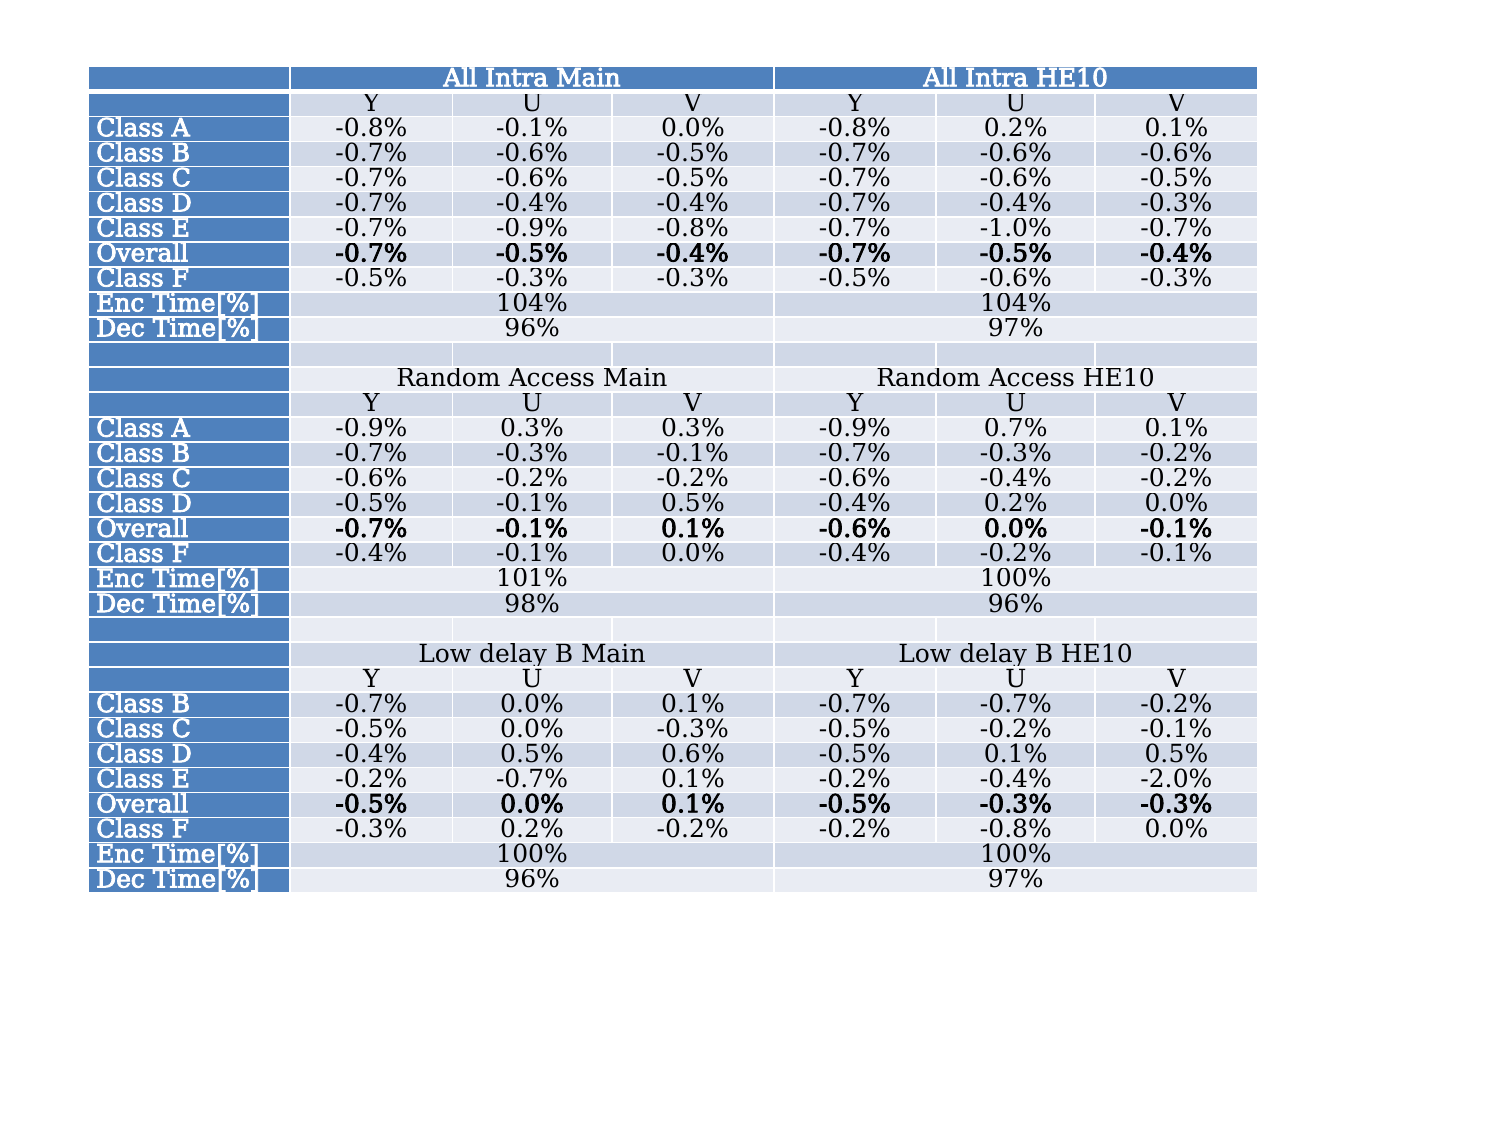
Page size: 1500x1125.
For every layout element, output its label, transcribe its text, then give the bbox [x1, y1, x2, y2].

table_cell [937, 618, 1094, 641]
table_cell Y [291, 94, 452, 116]
table_cell 0.5% [453, 743, 611, 767]
table_cell -0.1% [1096, 518, 1257, 541]
table_cell 0.2% [453, 818, 611, 842]
table_cell Enc Time[%] [89, 568, 289, 591]
table_cell Y [291, 393, 452, 416]
table_cell [775, 343, 935, 366]
table_cell Class E [89, 218, 289, 241]
table_cell 96% [291, 869, 773, 892]
table_cell -0.7% [453, 768, 611, 792]
table_cell [453, 343, 611, 366]
table_cell Class F [89, 818, 289, 842]
table_cell Y [775, 94, 935, 116]
table_cell V [613, 668, 773, 691]
table_cell [89, 393, 289, 416]
table_cell [89, 94, 289, 116]
table_cell -0.5% [775, 268, 935, 291]
table_cell Low delay B HE10 [775, 643, 1257, 666]
table_cell -0.2% [1096, 468, 1257, 491]
table_cell [89, 343, 289, 366]
table_cell 0.0% [1096, 818, 1257, 842]
table_cell -0.2% [613, 818, 773, 842]
table_cell Dec Time[%] [89, 593, 289, 616]
table_cell [775, 618, 935, 641]
table_cell -0.7% [291, 693, 452, 717]
table_cell -0.3% [613, 718, 773, 742]
table_cell -0.5% [613, 167, 773, 191]
table_cell 0.0% [613, 117, 773, 141]
table_cell 0.0% [453, 718, 611, 742]
table_cell -0.6% [453, 142, 611, 166]
table_cell -0.7% [291, 167, 452, 191]
table_cell [613, 343, 773, 366]
table_cell -0.8% [613, 218, 773, 241]
table_cell -0.4% [1096, 243, 1257, 266]
table_cell -0.7% [937, 693, 1094, 717]
table_cell Random Access Main [291, 368, 773, 391]
table_cell -0.2% [775, 818, 935, 842]
table_cell -0.9% [453, 218, 611, 241]
table_cell -0.7% [291, 443, 452, 466]
table_cell [1096, 343, 1257, 366]
table_header All Intra Main [291, 67, 773, 89]
table_cell Enc Time[%] [89, 293, 289, 316]
table_cell [937, 343, 1094, 366]
table_cell Y [291, 668, 452, 691]
table_cell U [937, 94, 1094, 116]
table_cell 0.5% [613, 493, 773, 516]
table_cell Class C [89, 718, 289, 742]
table_cell [89, 368, 289, 391]
table_cell Overall [89, 793, 289, 817]
table_cell -0.7% [291, 218, 452, 241]
table_cell -2.0% [1096, 768, 1257, 792]
table_cell Class A [89, 418, 289, 441]
table_cell -0.5% [291, 493, 452, 516]
table_cell 98% [291, 593, 773, 616]
table_cell [89, 668, 289, 691]
table_cell -0.5% [291, 268, 452, 291]
table_cell [89, 643, 289, 666]
table_cell -0.4% [453, 192, 611, 216]
table_cell [453, 618, 611, 641]
table_cell -0.2% [291, 768, 452, 792]
table_cell -0.6% [937, 142, 1094, 166]
table_cell 0.0% [453, 693, 611, 717]
table_cell [89, 618, 289, 641]
table_cell -0.1% [1096, 718, 1257, 742]
table_cell Random Access HE10 [775, 368, 1257, 391]
table_cell -0.1% [453, 518, 611, 541]
table_cell Dec Time[%] [89, 869, 289, 892]
table_cell Class B [89, 693, 289, 717]
table_cell [1096, 618, 1257, 641]
table_cell -0.2% [453, 468, 611, 491]
table_cell -0.7% [775, 142, 935, 166]
table_cell 97% [775, 869, 1257, 892]
table_cell 96% [775, 593, 1257, 616]
table_cell -0.5% [937, 243, 1094, 266]
table_cell -0.1% [453, 543, 611, 566]
table_cell V [1096, 393, 1257, 416]
table_cell -0.6% [937, 268, 1094, 291]
table_cell -0.6% [775, 468, 935, 491]
table_cell 96% [291, 318, 773, 341]
table_cell 0.0% [937, 518, 1094, 541]
table_cell -0.9% [775, 418, 935, 441]
table_cell V [1096, 94, 1257, 116]
table_cell -0.3% [1096, 192, 1257, 216]
table_cell Class A [89, 117, 289, 141]
table_cell -0.1% [453, 117, 611, 141]
table_cell Class C [89, 468, 289, 491]
table_cell [613, 618, 773, 641]
table_cell Y [775, 393, 935, 416]
table_cell -0.3% [291, 818, 452, 842]
table_cell V [1096, 668, 1257, 691]
table_cell Class B [89, 443, 289, 466]
table_cell Y [775, 668, 935, 691]
table_cell -0.7% [775, 443, 935, 466]
table_cell -0.9% [291, 418, 452, 441]
table_cell Class D [89, 743, 289, 767]
table_cell 100% [775, 843, 1257, 867]
table_cell 0.2% [937, 117, 1094, 141]
table_cell -0.6% [291, 468, 452, 491]
table_cell -0.5% [775, 793, 935, 817]
table_cell Overall [89, 243, 289, 266]
table_cell -0.4% [613, 243, 773, 266]
table_cell -0.5% [775, 718, 935, 742]
table_header [89, 67, 289, 89]
table_cell -0.2% [613, 468, 773, 491]
table_cell 0.1% [937, 743, 1094, 767]
table_cell -0.2% [775, 768, 935, 792]
table_cell U [937, 393, 1094, 416]
table_cell -0.3% [1096, 793, 1257, 817]
table_cell -0.8% [291, 117, 452, 141]
table_cell Class F [89, 268, 289, 291]
table_cell 0.7% [937, 418, 1094, 441]
table_cell -0.5% [453, 243, 611, 266]
table_cell -0.6% [1096, 142, 1257, 166]
table_cell Low delay B Main [291, 643, 773, 666]
table_cell 0.1% [1096, 117, 1257, 141]
table_cell -0.4% [937, 768, 1094, 792]
table_cell -0.8% [937, 818, 1094, 842]
table_cell U [453, 668, 611, 691]
table_cell -0.7% [775, 167, 935, 191]
table_header All Intra HE10 [775, 67, 1257, 89]
table_cell -0.7% [775, 192, 935, 216]
table_cell -0.2% [1096, 443, 1257, 466]
table_cell -0.2% [1096, 693, 1257, 717]
table_cell -0.4% [775, 493, 935, 516]
table_cell 100% [291, 843, 773, 867]
table_cell -0.5% [291, 793, 452, 817]
table_cell Overall [89, 518, 289, 541]
table_cell 101% [291, 568, 773, 591]
table_cell -0.7% [291, 192, 452, 216]
table_cell Class E [89, 768, 289, 792]
table_cell Class D [89, 493, 289, 516]
table_cell -0.2% [937, 543, 1094, 566]
table_cell -0.1% [613, 443, 773, 466]
table_cell -0.3% [453, 443, 611, 466]
table_cell 0.3% [613, 418, 773, 441]
table_cell -0.7% [775, 243, 935, 266]
table_cell -0.5% [775, 743, 935, 767]
table_cell 0.1% [613, 518, 773, 541]
table_cell -0.5% [291, 718, 452, 742]
table_cell 0.6% [613, 743, 773, 767]
table_cell Class C [89, 167, 289, 191]
table_cell -0.5% [1096, 167, 1257, 191]
table_cell 0.5% [1096, 743, 1257, 767]
table_cell Class B [89, 142, 289, 166]
table_cell -0.7% [775, 693, 935, 717]
table_cell [291, 618, 452, 641]
table_cell U [937, 668, 1094, 691]
table_cell -0.7% [1096, 218, 1257, 241]
table_cell -0.3% [937, 443, 1094, 466]
table_cell -0.3% [1096, 268, 1257, 291]
table_cell [291, 343, 452, 366]
table_cell -0.1% [453, 493, 611, 516]
table_cell -0.1% [1096, 543, 1257, 566]
table_cell -0.5% [613, 142, 773, 166]
table_cell 0.0% [1096, 493, 1257, 516]
table_cell -0.6% [775, 518, 935, 541]
table_cell 0.0% [453, 793, 611, 817]
table_cell U [453, 94, 611, 116]
table_cell -0.4% [937, 192, 1094, 216]
table_cell 0.1% [613, 793, 773, 817]
table_cell -1.0% [937, 218, 1094, 241]
table_cell -0.4% [613, 192, 773, 216]
table_cell -0.3% [453, 268, 611, 291]
table_cell -0.4% [291, 743, 452, 767]
table_cell Class D [89, 192, 289, 216]
table_cell Class F [89, 543, 289, 566]
table_cell 0.1% [613, 768, 773, 792]
table_cell V [613, 393, 773, 416]
table_cell -0.6% [453, 167, 611, 191]
table_cell -0.8% [775, 117, 935, 141]
table_cell -0.4% [291, 543, 452, 566]
table_cell U [453, 393, 611, 416]
table_cell -0.7% [291, 142, 452, 166]
table_cell 0.2% [937, 493, 1094, 516]
table_cell 100% [775, 568, 1257, 591]
table_cell 0.3% [453, 418, 611, 441]
table_cell 97% [775, 318, 1257, 341]
table_cell -0.6% [937, 167, 1094, 191]
table_cell -0.7% [775, 218, 935, 241]
table_cell -0.4% [775, 543, 935, 566]
table_cell 0.0% [613, 543, 773, 566]
table_cell -0.4% [937, 468, 1094, 491]
table_cell -0.7% [291, 243, 452, 266]
table_cell Enc Time[%] [89, 843, 289, 867]
table_cell V [613, 94, 773, 116]
table_cell -0.3% [613, 268, 773, 291]
table_cell -0.2% [937, 718, 1094, 742]
table_cell 104% [291, 293, 773, 316]
table_cell -0.3% [937, 793, 1094, 817]
table_cell 0.1% [1096, 418, 1257, 441]
table_cell 104% [775, 293, 1257, 316]
table_cell 0.1% [613, 693, 773, 717]
table_cell -0.7% [291, 518, 452, 541]
table_cell Dec Time[%] [89, 318, 289, 341]
